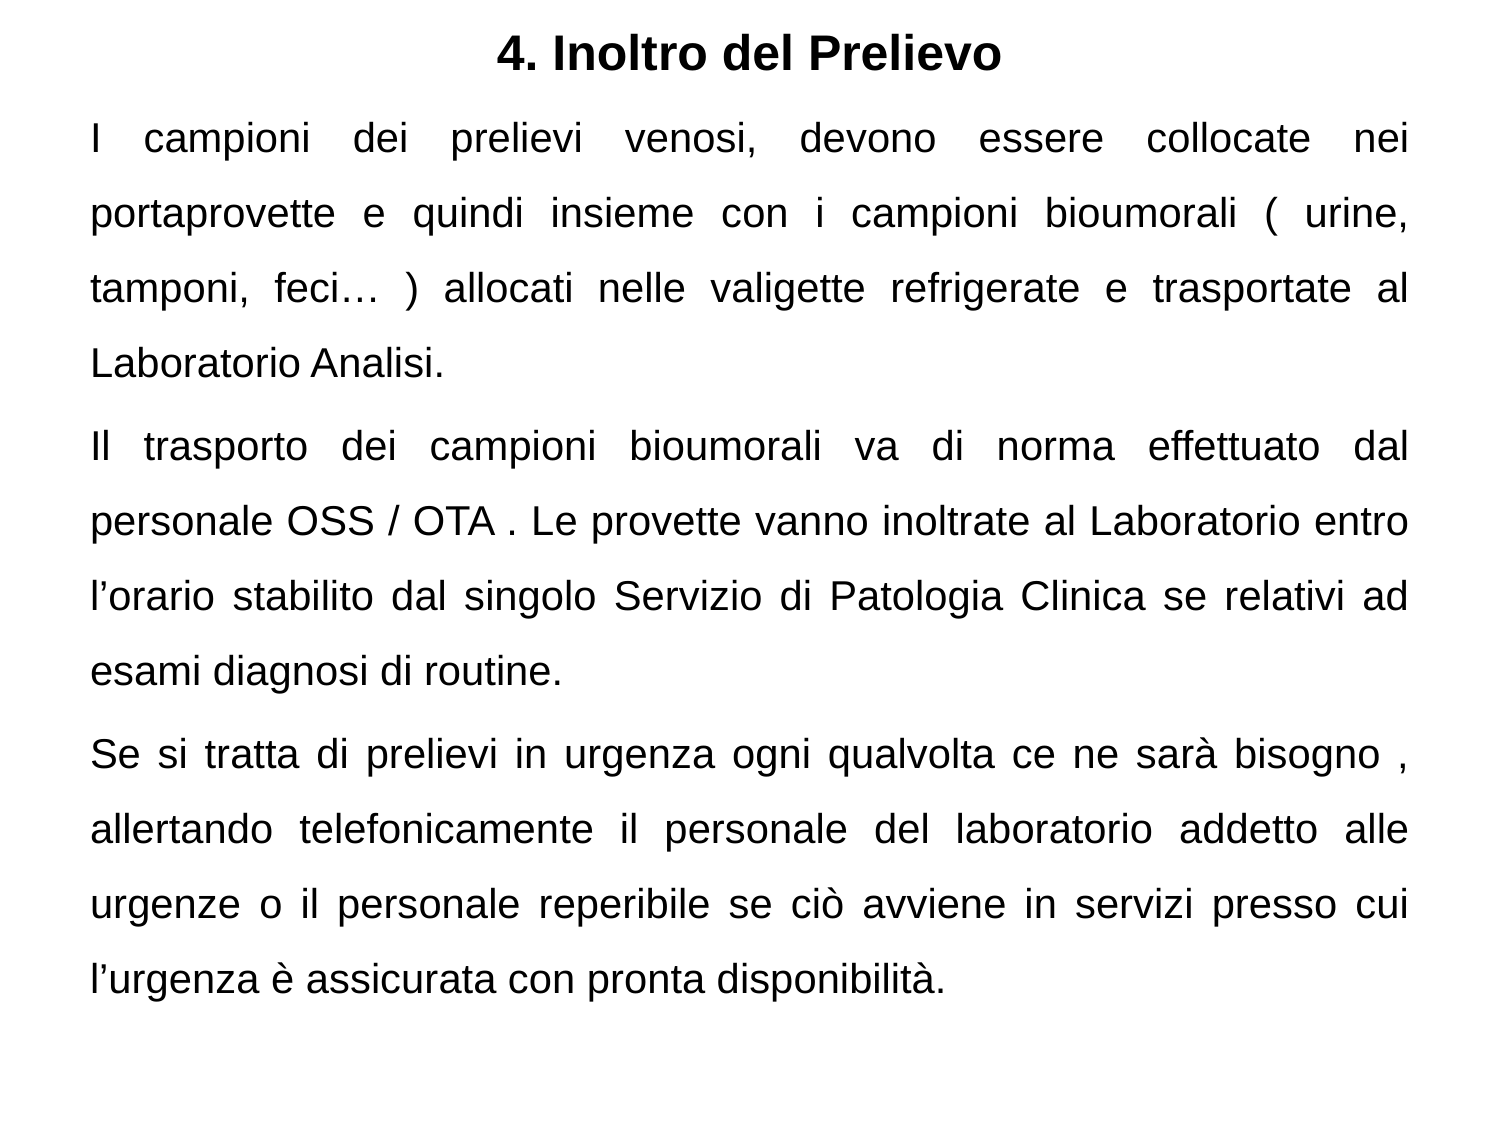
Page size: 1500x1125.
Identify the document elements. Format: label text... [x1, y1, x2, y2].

title 4. Inoltro del Prelievo [75, 0, 1425, 78]
list I campioni dei prelievi venosi, devono essere collocate nei portaprovette e quindi insieme con i campioni bioumorali ( urine, tamponi, feci… ) allocati nelle valigette refrigerate e trasportate al Laboratorio Analisi. Il trasporto dei campioni bioumorali va di norma effettuato dal personale OSS / OTA . Le provette vanno inoltrate al Laboratorio entro l’orario stabilito dal singolo Servizio di Patologia Clinica se relativi ad esami diagnosi di routine. Se si tratta di prelievi in urgenza ogni qualvolta ce ne sarà bisogno , allertando telefonicamente il personale del laboratorio addetto alle urgenze o il personale reperibile se ciò avviene in servizi presso cui l’urgenza è assicurata con pronta disponibilità. [75, 78, 1425, 1080]
